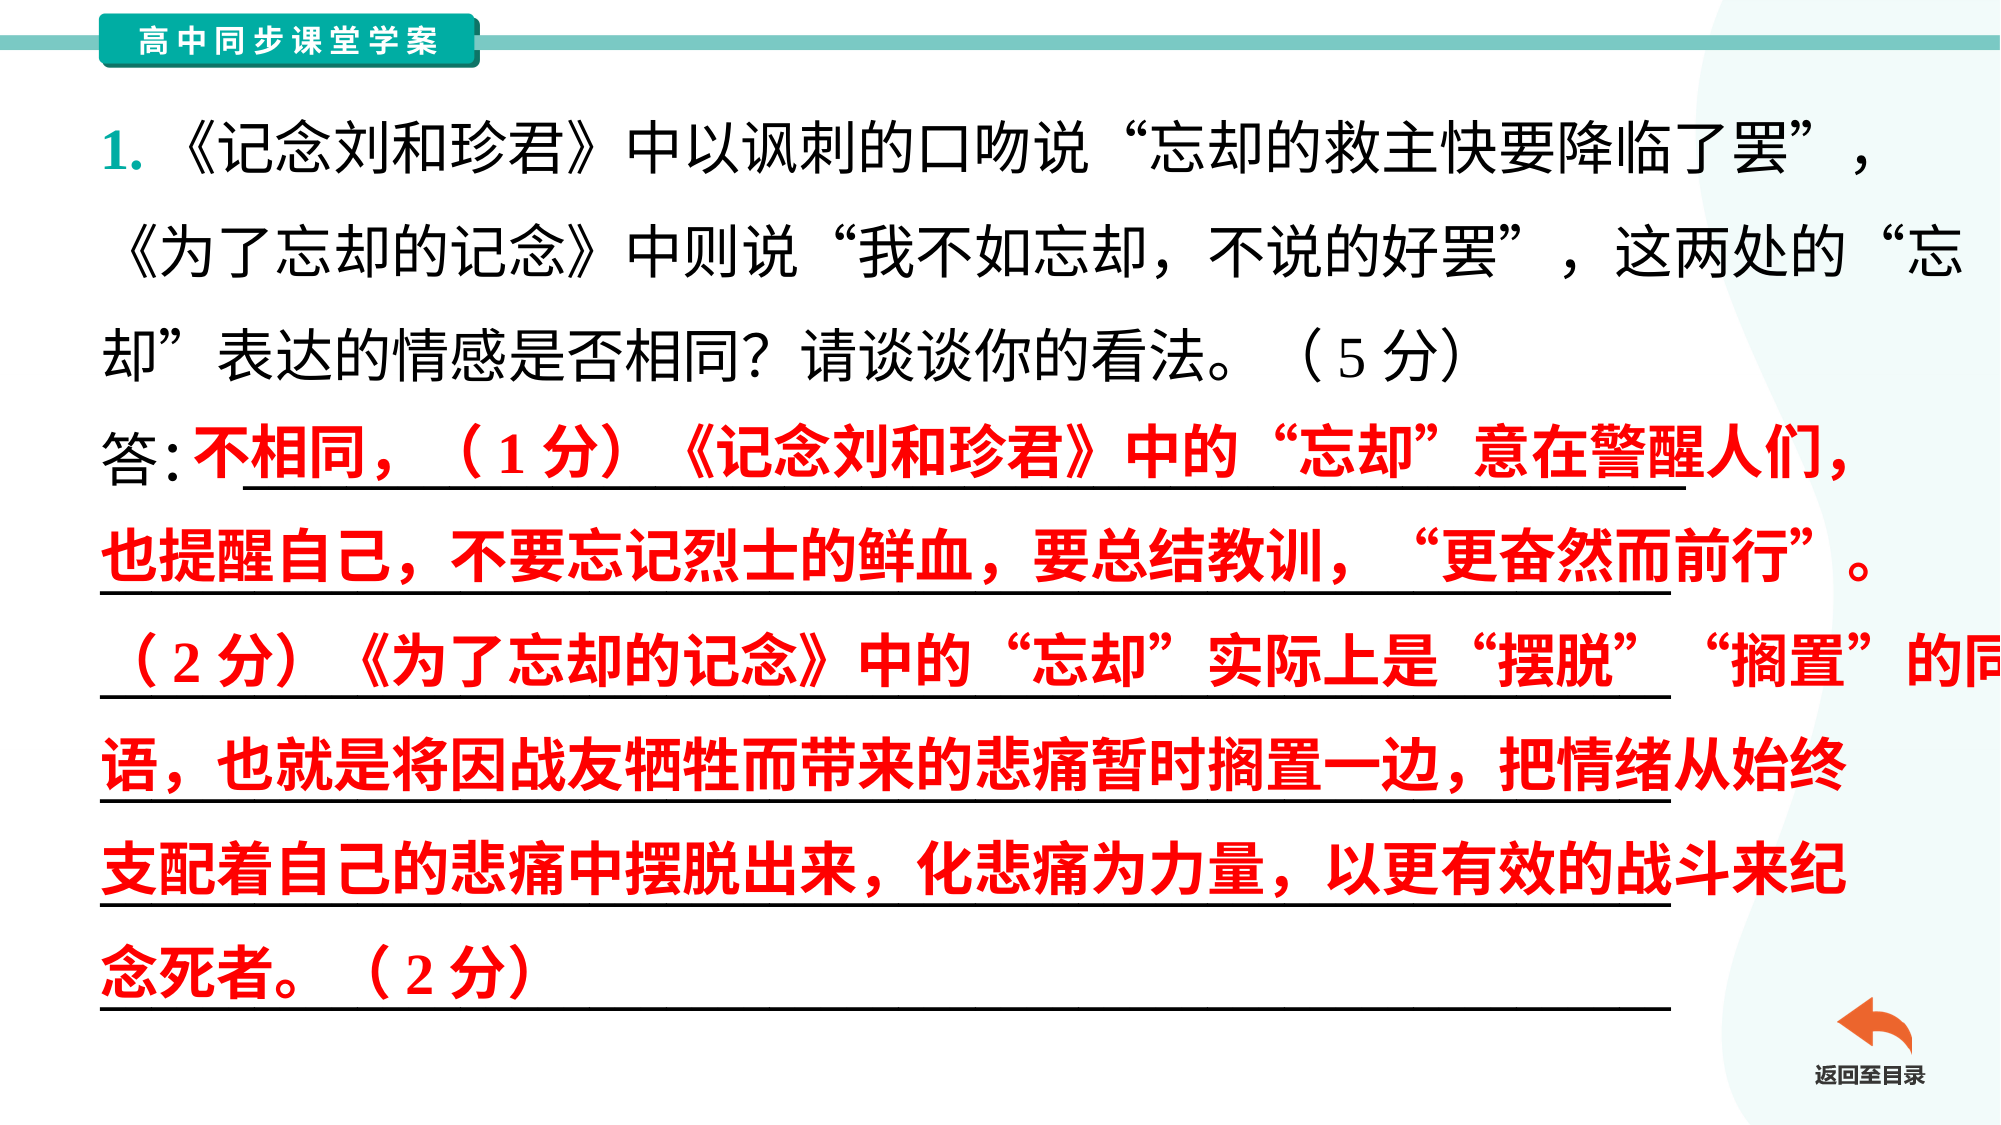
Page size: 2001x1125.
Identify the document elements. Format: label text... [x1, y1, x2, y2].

text_box 1.《记念刘和珍君》中以讽刺的口吻说“忘却的救主快要降临了罢”， 《为了忘却的记念》中则说“我不如忘却，不说的好罢”，这两处的“忘 却”表达的情感是否相同？请谈谈你的看法。（5分） 答： ________________________________________________________ _____________________________________________________________ _____________________________________________________________ _____________________________________________________________ _____________________________________________________________ _____________________________________________________________ [100, 76, 1899, 381]
text_box 1.《记念刘和珍君》中以讽刺的口吻说“忘却的救主快要降临了罢”， 《为了忘却的记念》中则说“我不如忘却，不说的好罢”，这两处的“忘 却”表达的情感是否相同？请谈谈你的看法。（5分） 答： ________________________________________________________ _____________________________________________________________ _____________________________________________________________ _____________________________________________________________ _____________________________________________________________ _____________________________________________________________ [100, 1007, 1899, 1015]
picture [0, 0, 2000, 1125]
text_box 不相同，（1分）《记念刘和珍君》中的“忘却”意在警醒人们， 也提醒自己，不要忘记烈士的鲜血，要总结教训，“更奋然而前行”。 （2分）《为了忘却的记念》中的“忘却”实际上是“摆脱”“搁置”的同义 语，也就是将因战友牺牲而带来的悲痛暂时搁置一边，把情绪从始终 支配着自己的悲痛中摆脱出来，化悲痛为力量，以更有效的战斗来纪 念死者。（2分） [100, 381, 1899, 1007]
